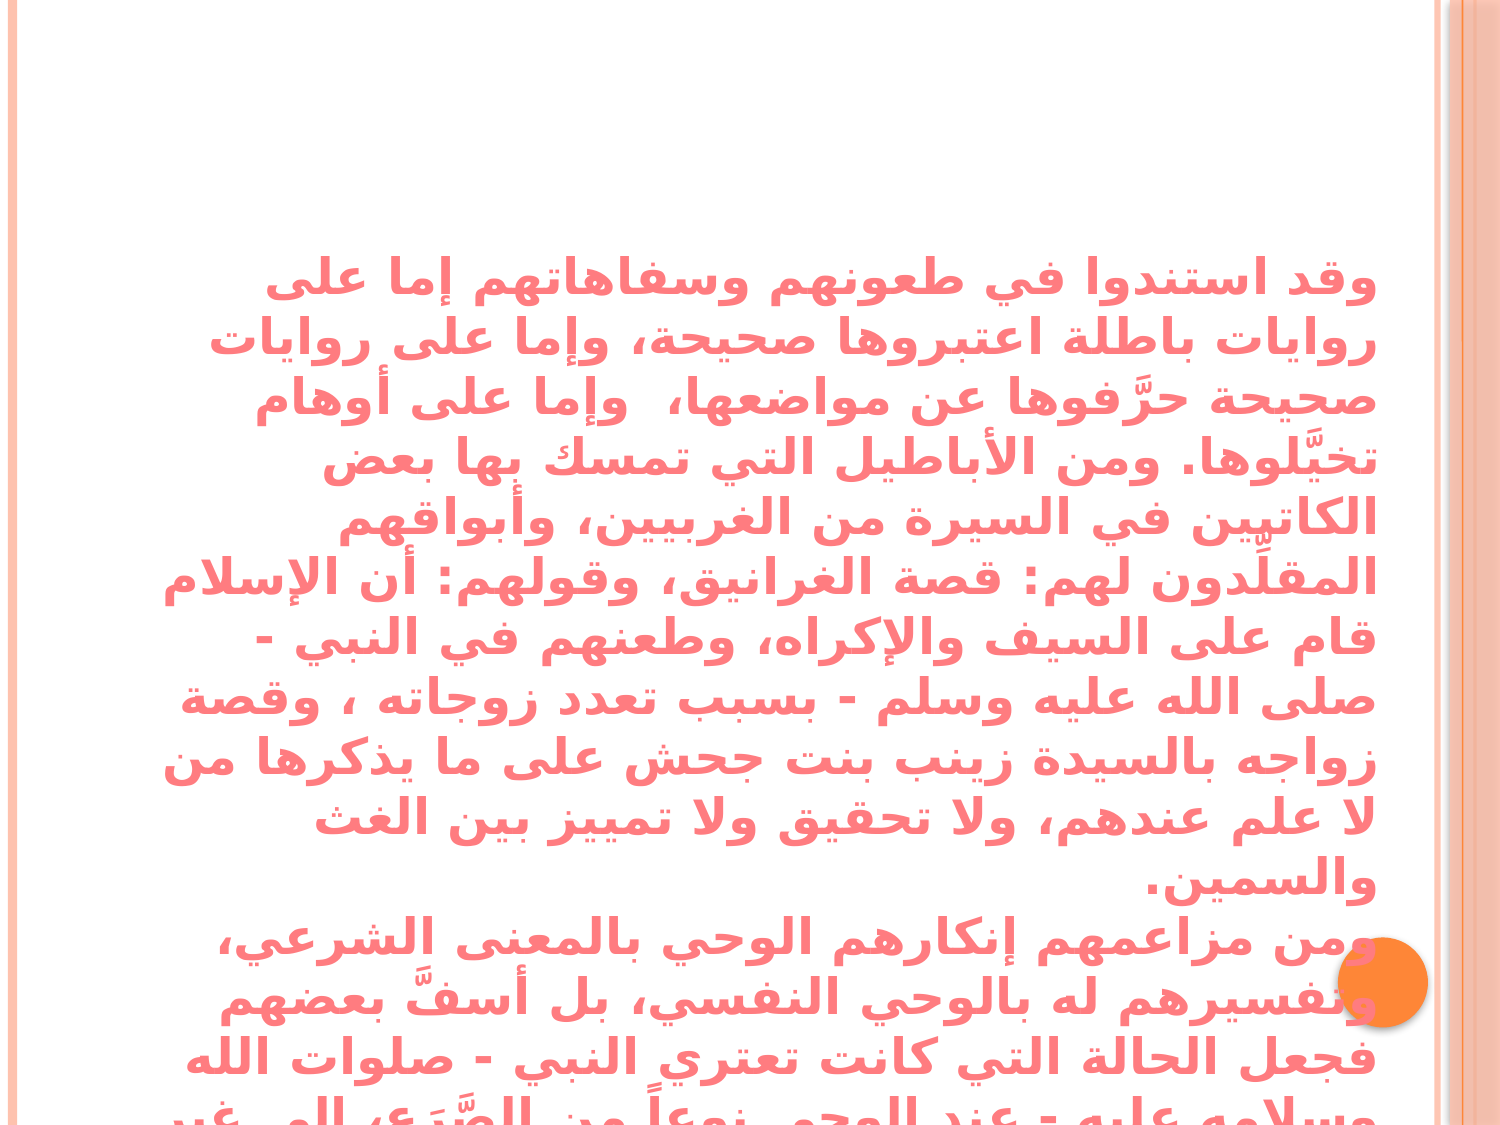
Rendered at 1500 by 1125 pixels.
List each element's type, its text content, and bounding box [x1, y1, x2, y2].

text_box وقد استندوا في طعونهم وسفاهاتهم إما على روايات باطلة اعتبروها صحيحة، وإما على روايات صحيحة حرَّفوها عن مواضعها، وإما على أوهام تخيَّلوها. ومن الأباطيل التي تمسك بها بعض الكاتبين في السيرة من الغربيين، وأبواقهم المقلِّدون لهم: قصة الغرانيق، وقولهم: أن الإسلام قام على السيف والإكراه، وطعنهم في النبي - صلى الله عليه وسلم - بسبب تعدد زوجاته ، وقصة زواجه بالسيدة زينب بنت جحش على ما يذكرها من لا علم عندهم، ولا تحقيق ولا تمييز بين الغث والسمين. ومن مزاعمهم إنكارهم الوحي بالمعنى الشرعي، وتفسيرهم له بالوحي النفسي، بل أسفَّ بعضهم فجعل الحالة التي كانت تعتري النبي - صلوات الله وسلامه عليه - عند الوحي نوعاً من الصَّرَع، إلى غير ذلك . ومن عجيب أمر المبشرين والمستشرقين أنهم في سبيل إرضاء أهواء [117, 236, 1395, 1125]
